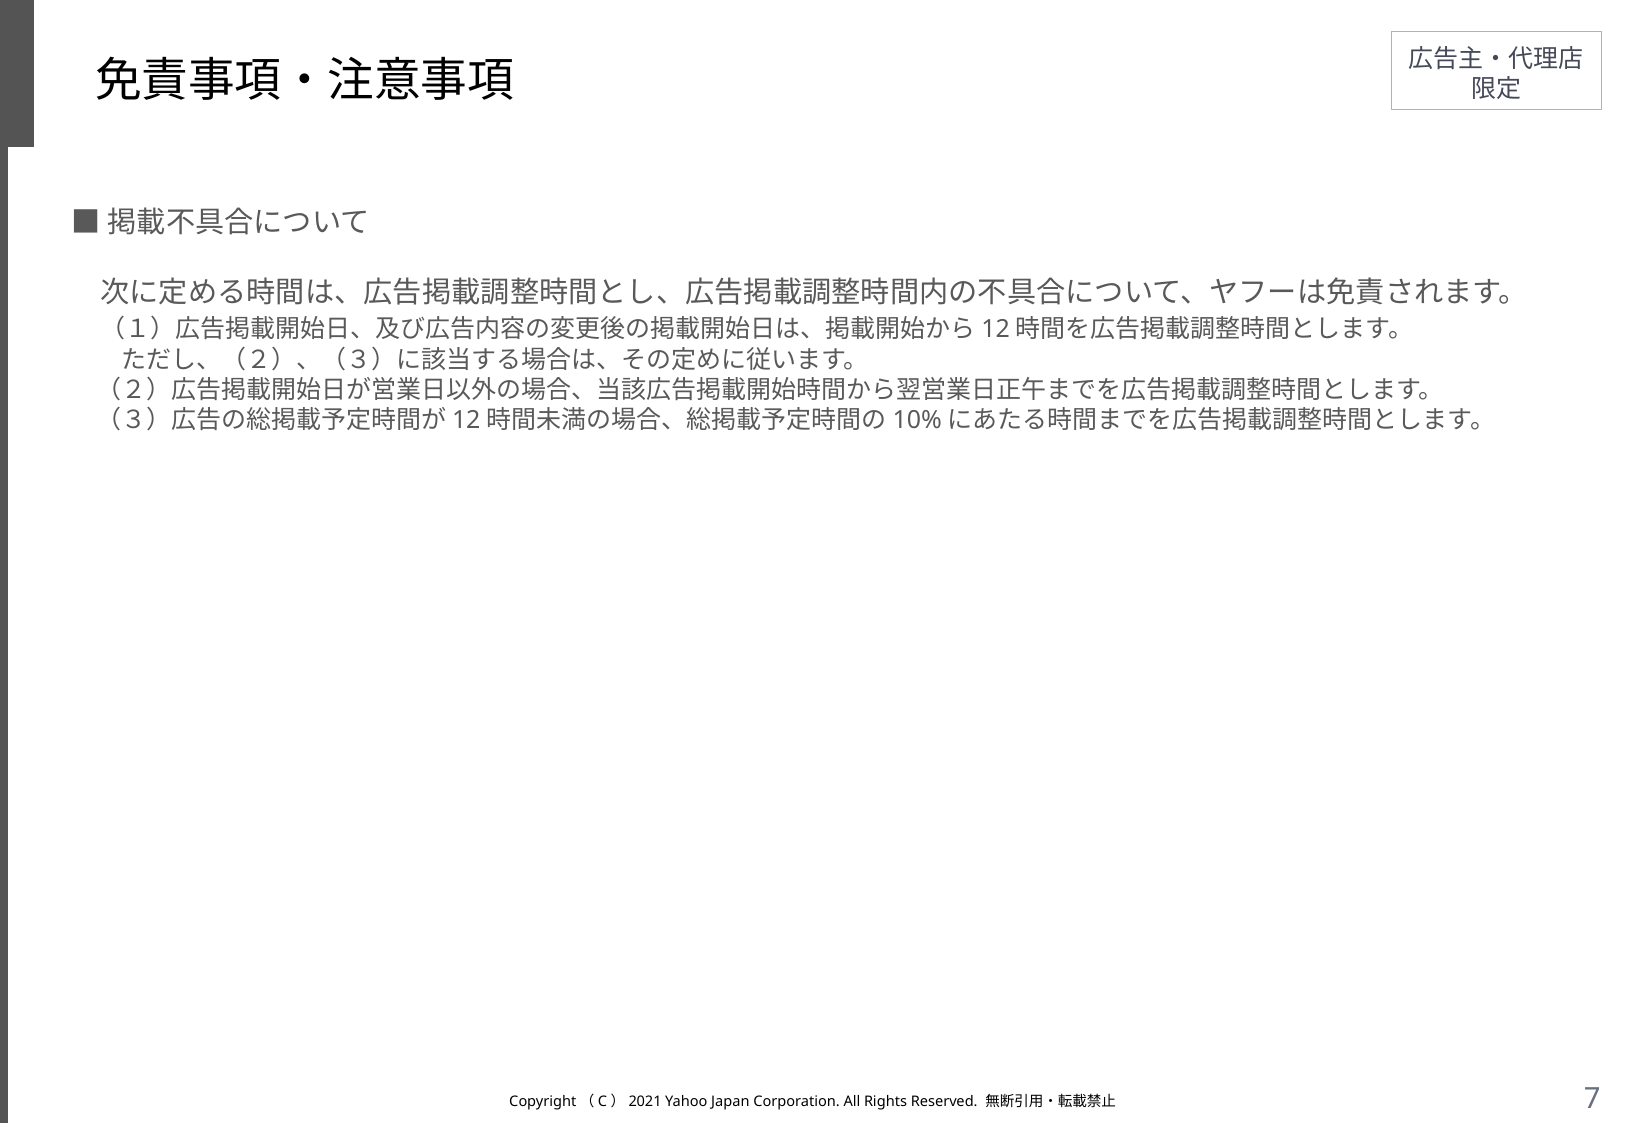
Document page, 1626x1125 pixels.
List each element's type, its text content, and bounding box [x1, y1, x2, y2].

title 免責事項・注意事項 [80, 42, 1392, 114]
footer Copyright（C）2021 Yahoo Japan Corporation. All Rights Reserved. 無断引用・転載禁止 [458, 1070, 1167, 1125]
text_box ■掲載不具合について 次に定める時間は、広告掲載調整時間とし、広告掲載調整時間内の不具合について、ヤフーは免責されます。 （１）広告掲載開始日、及び広告内容の変更後の掲載開始日は、掲載開始から12時間を広告掲載調整時間とします。 ただし、（２）、（３）に該当する場合は、その定めに従います。 （２）広告掲載開始日が営業日以外の場合、当該広告掲載開始時間から翌営業日正午までを広告掲載調整時間とします。 （３）広告の総掲載予定時間が12時間未満の場合、総掲載予定時間の10%にあたる時間までを広告掲載調整時間とします。 [56, 196, 1585, 586]
